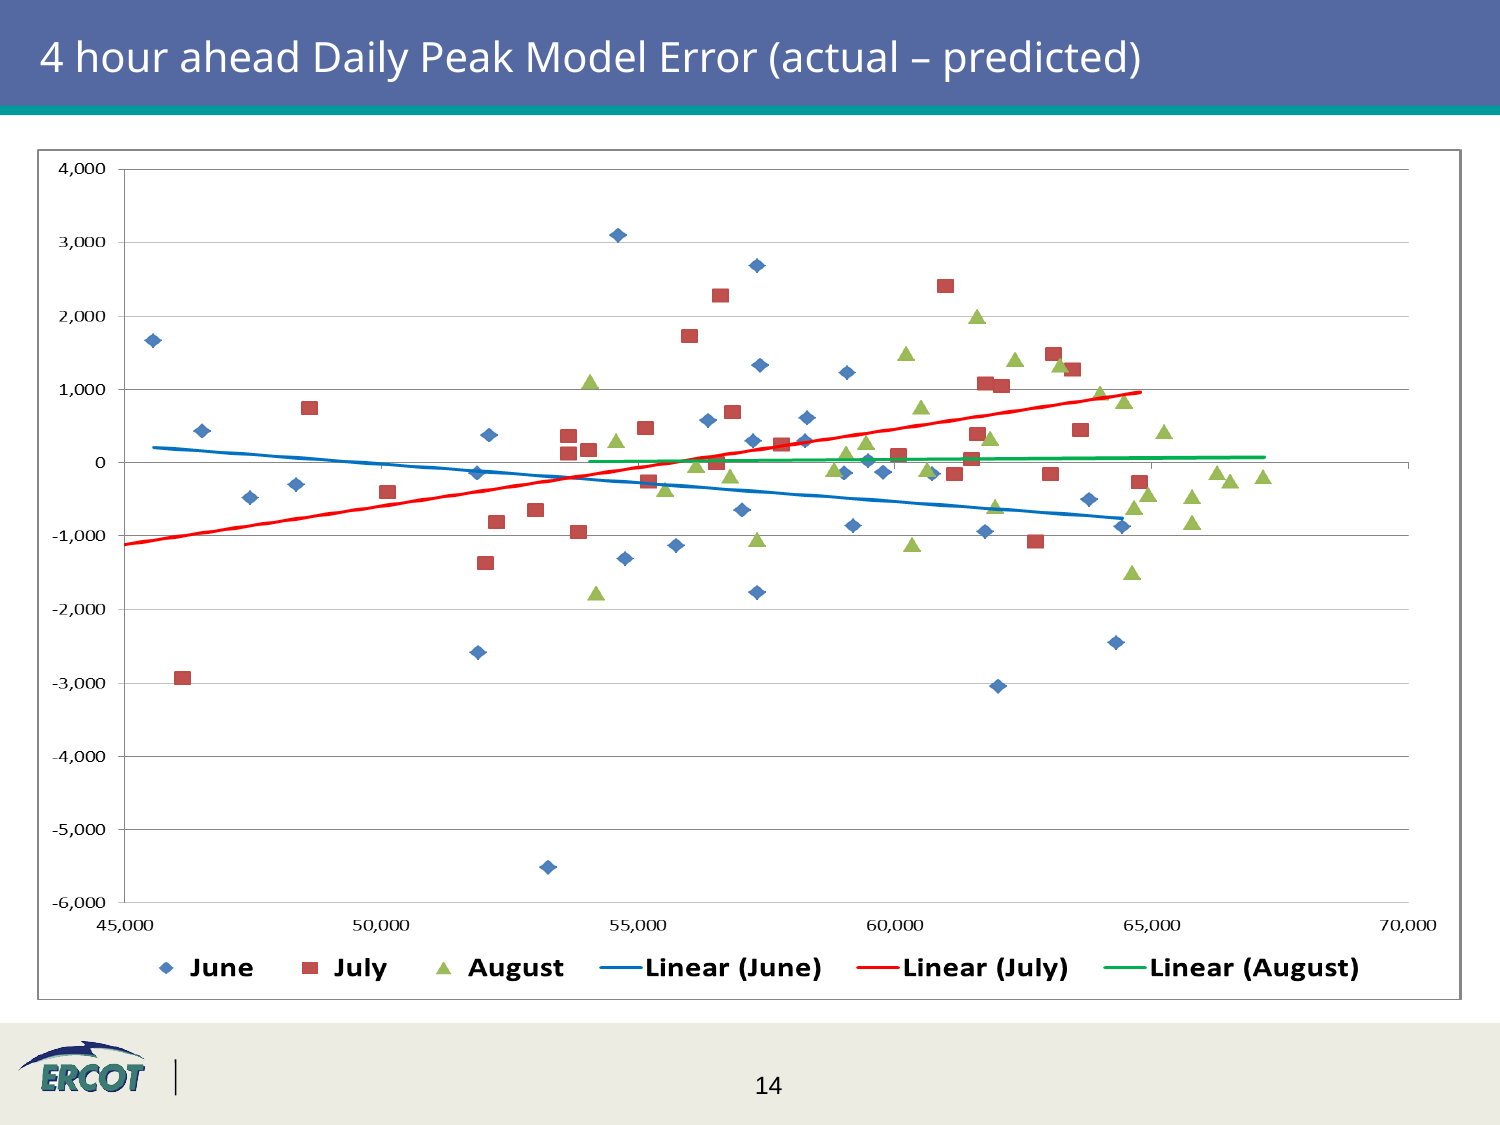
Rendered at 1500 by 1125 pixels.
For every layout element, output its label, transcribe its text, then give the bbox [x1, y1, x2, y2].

title 4 hour ahead Daily Peak Model Error (actual – predicted) [24, 0, 1450, 113]
picture [37, 149, 1463, 1001]
picture [10, 1031, 151, 1111]
